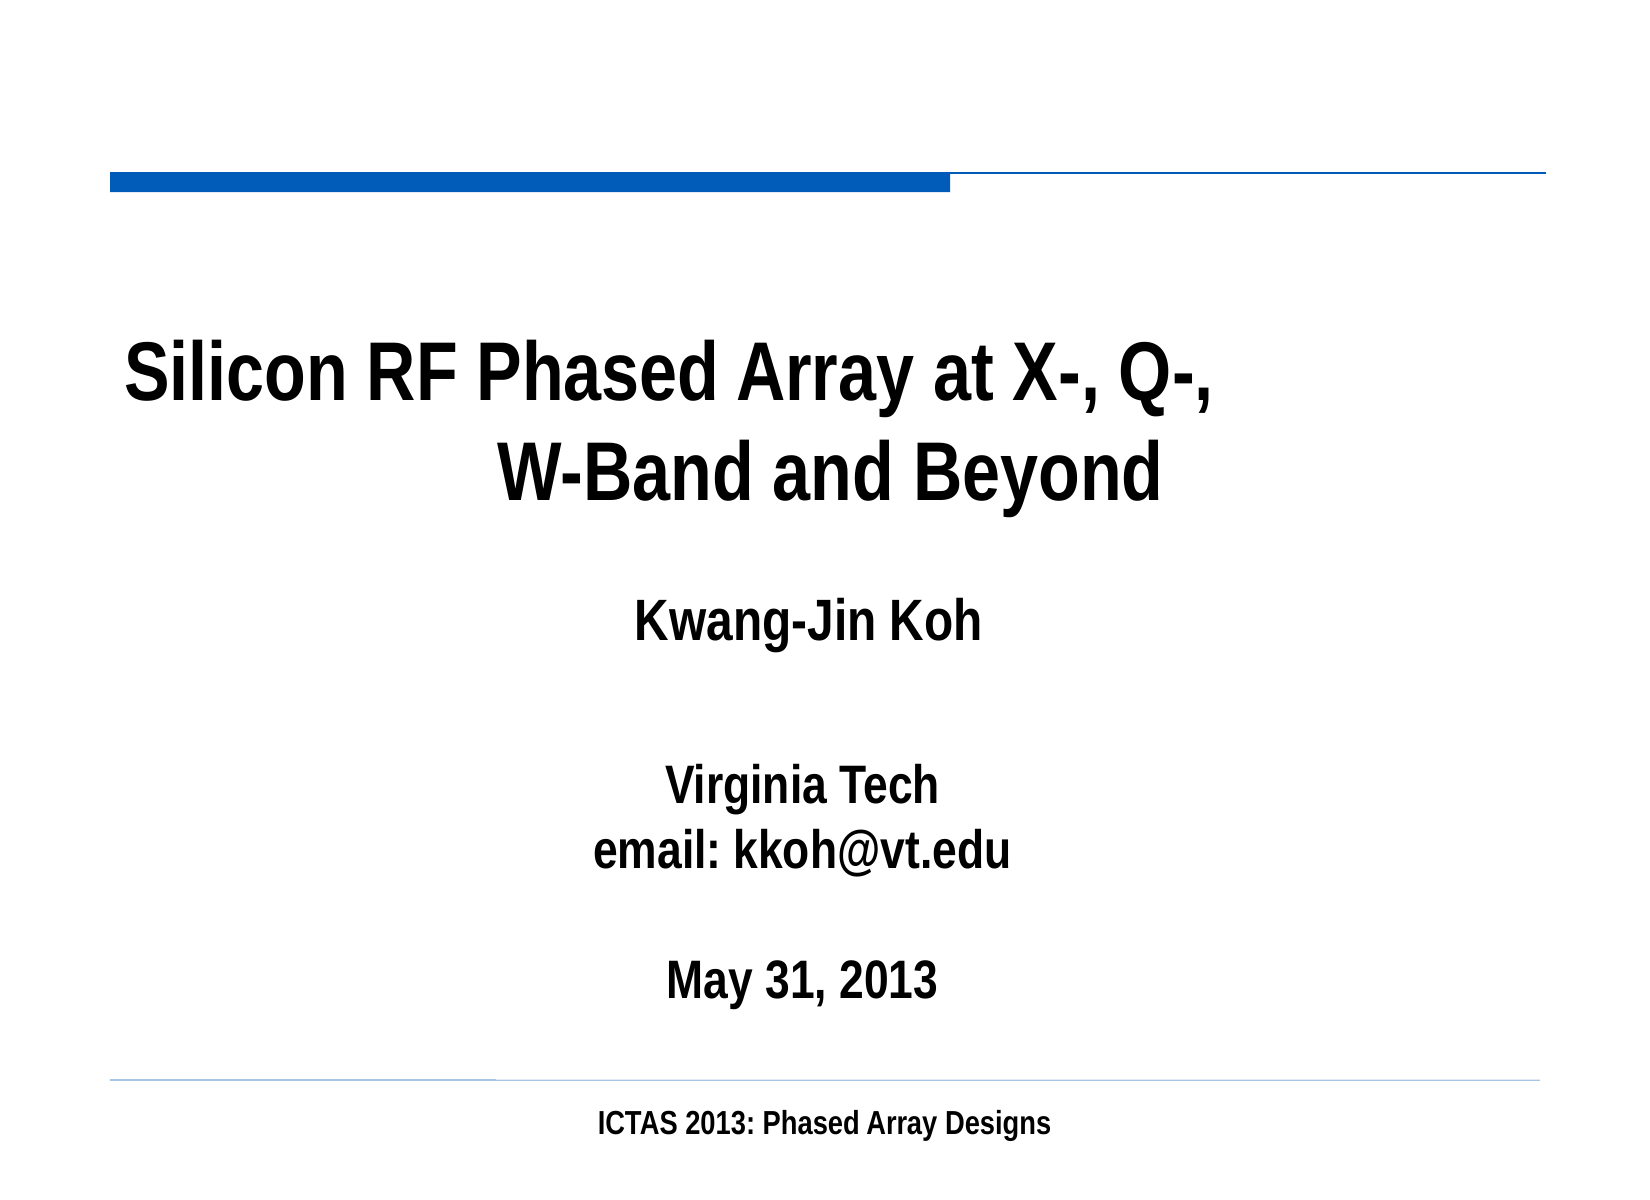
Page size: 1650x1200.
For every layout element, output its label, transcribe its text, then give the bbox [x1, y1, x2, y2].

title Silicon RF Phased Array at X-, Q-, W-Band and Beyond Kwang-Jin Koh Virginia Tech email: kkoh@vt.edu May 31, 2013 [102, 245, 1503, 1019]
footer ICTAS 2013: Phased Array Designs [411, 1092, 1239, 1177]
